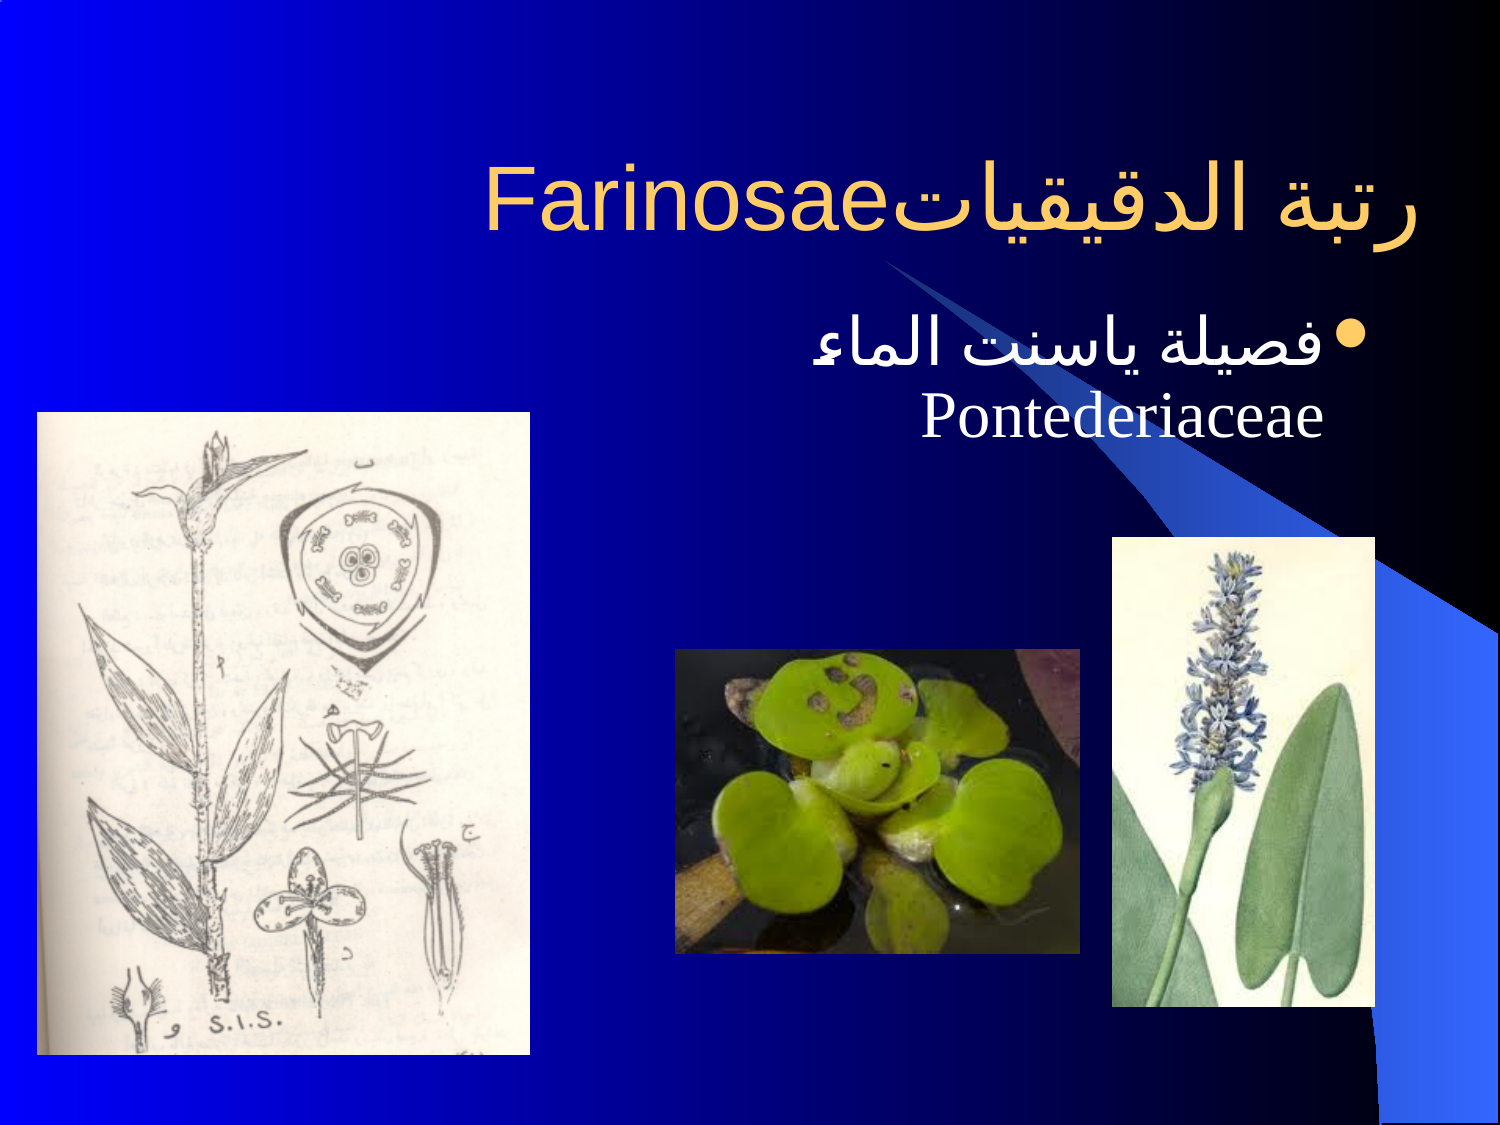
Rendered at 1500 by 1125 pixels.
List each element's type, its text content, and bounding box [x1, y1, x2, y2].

picture [674, 649, 1080, 954]
list فصيلة ياسنت الماء Pontederiaceae [462, 299, 1413, 388]
title رتبة الدقيقياتFarinosae [111, 99, 1438, 288]
picture [37, 412, 531, 1056]
picture [1112, 537, 1376, 1007]
